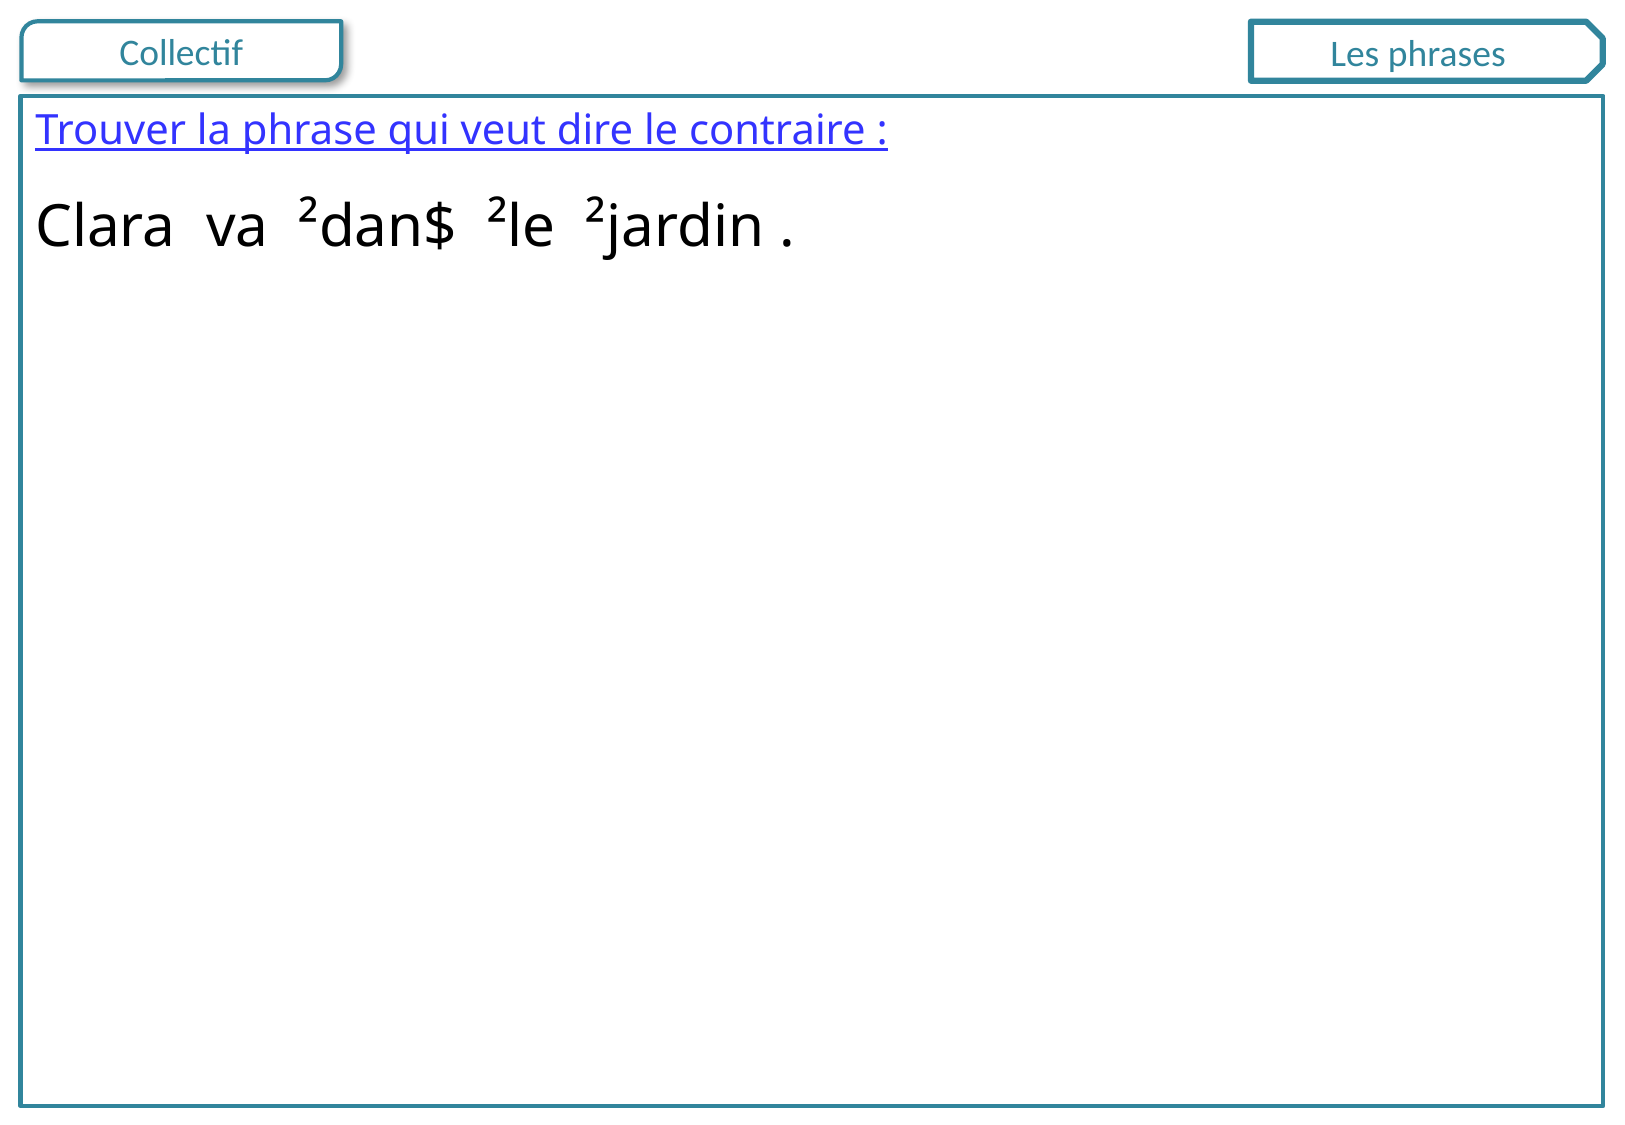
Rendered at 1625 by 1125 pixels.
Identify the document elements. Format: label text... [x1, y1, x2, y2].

list Trouver la phrase qui veut dire le contraire : Clara va ²dan$ ²le ²jardin . [18, 94, 1605, 1108]
list Les phrases [1251, 21, 1585, 81]
